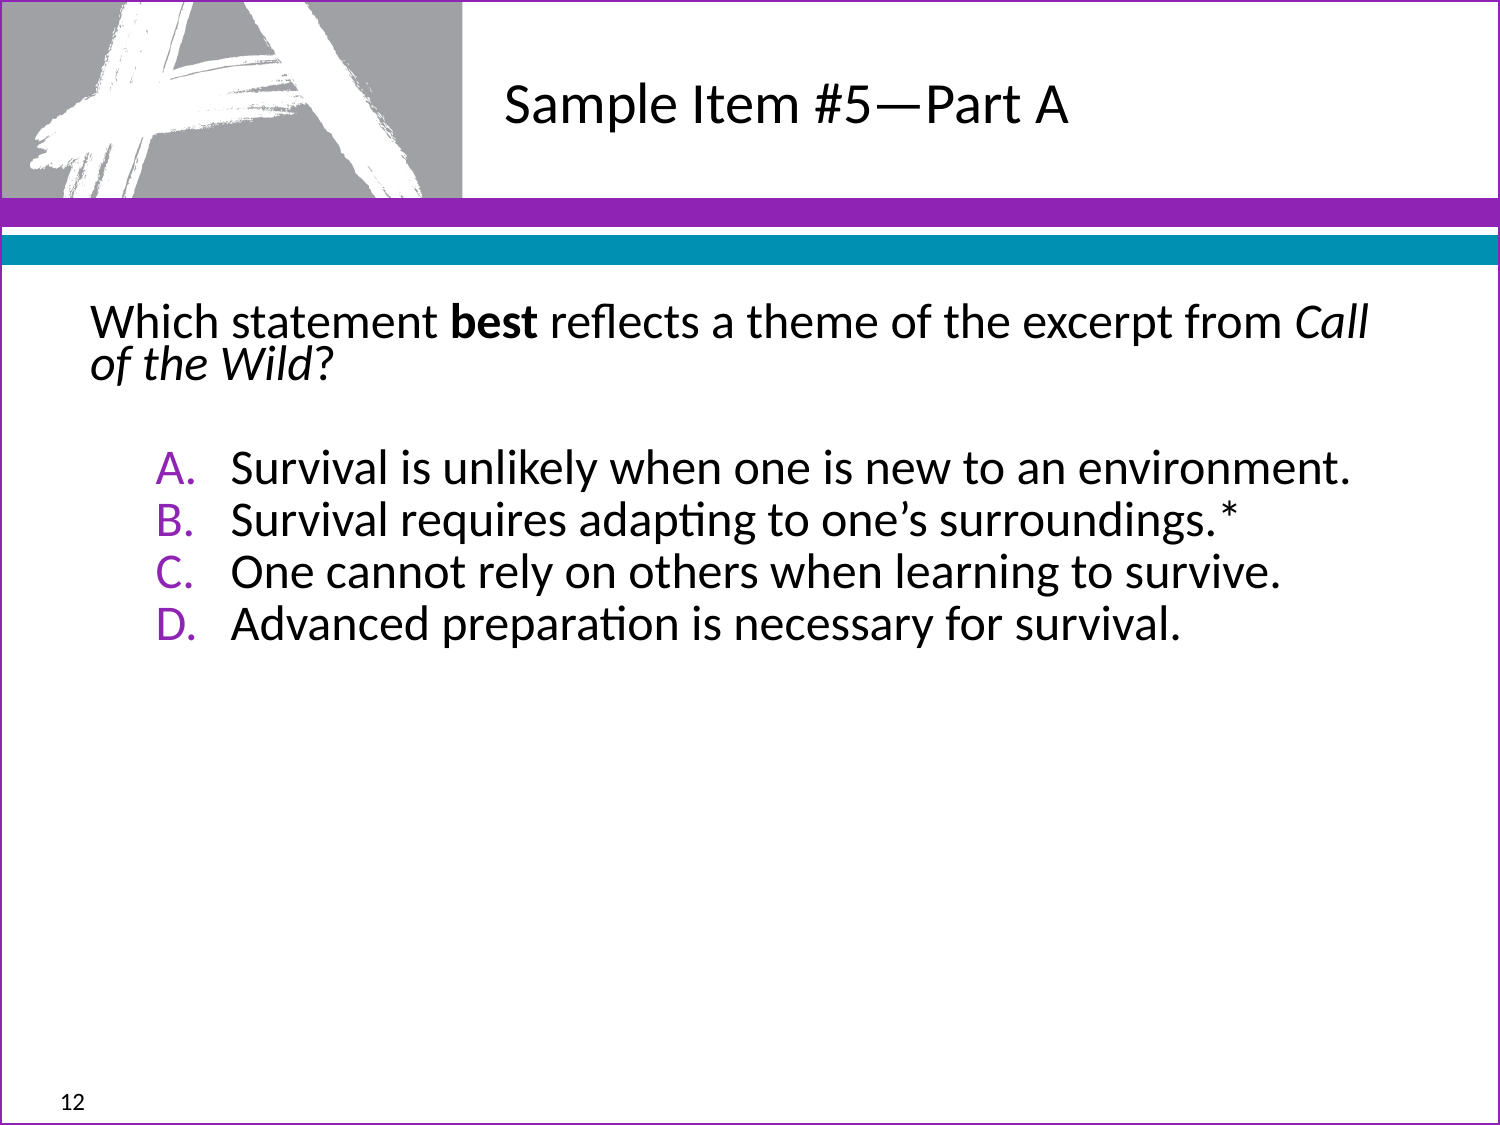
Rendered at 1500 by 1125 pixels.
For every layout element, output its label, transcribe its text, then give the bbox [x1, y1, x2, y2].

slide_number 12 [0, 1077, 100, 1125]
list Which statement best reflects a theme of the excerpt from Call of the Wild? Survival is unlikely when one is new to an environment. Survival requires adapting to one’s surroundings.* One cannot rely on others when learning to survive. Advanced preparation is necessary for survival. [75, 262, 1425, 1075]
picture [2, 2, 462, 198]
title Sample Item #5—Part A [462, 0, 1500, 200]
